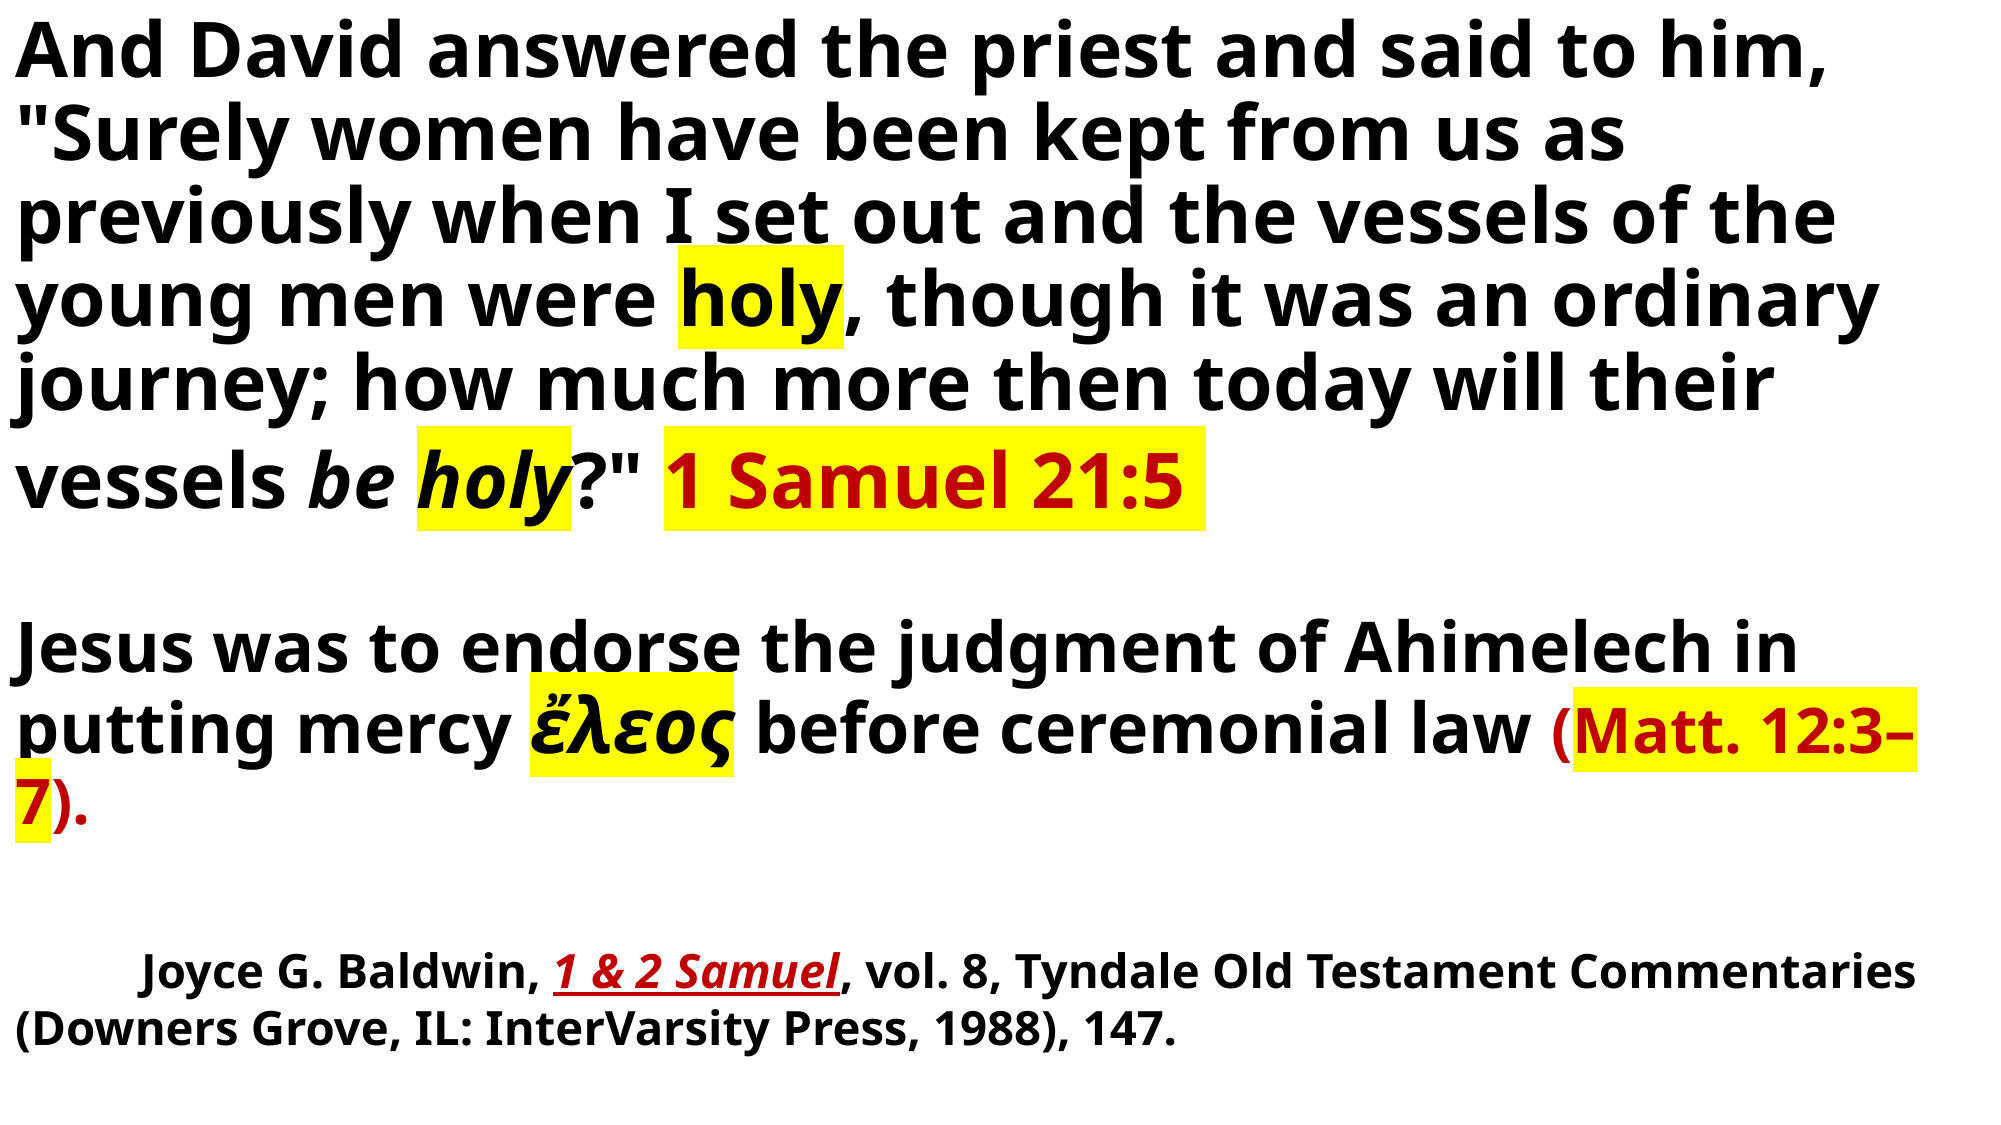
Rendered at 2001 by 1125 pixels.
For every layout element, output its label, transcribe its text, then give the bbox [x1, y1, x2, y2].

title And David answered the priest and said to him, "Surely women have been kept from us as previously when I set out and the vessels of the young men were holy, though it was an ordinary journey; how much more then today will their vessels be holy?" 1 Samuel 21:5 Jesus was to endorse the judgment of Ahimelech in putting mercy ἔλεος before ceremonial law (Matt. 12:3–7). Joyce G. Baldwin, 1 & 2 Samuel, vol. 8, Tyndale Old Testament Commentaries (Downers Grove, IL: InterVarsity Press, 1988), 147. [0, 0, 2000, 1125]
